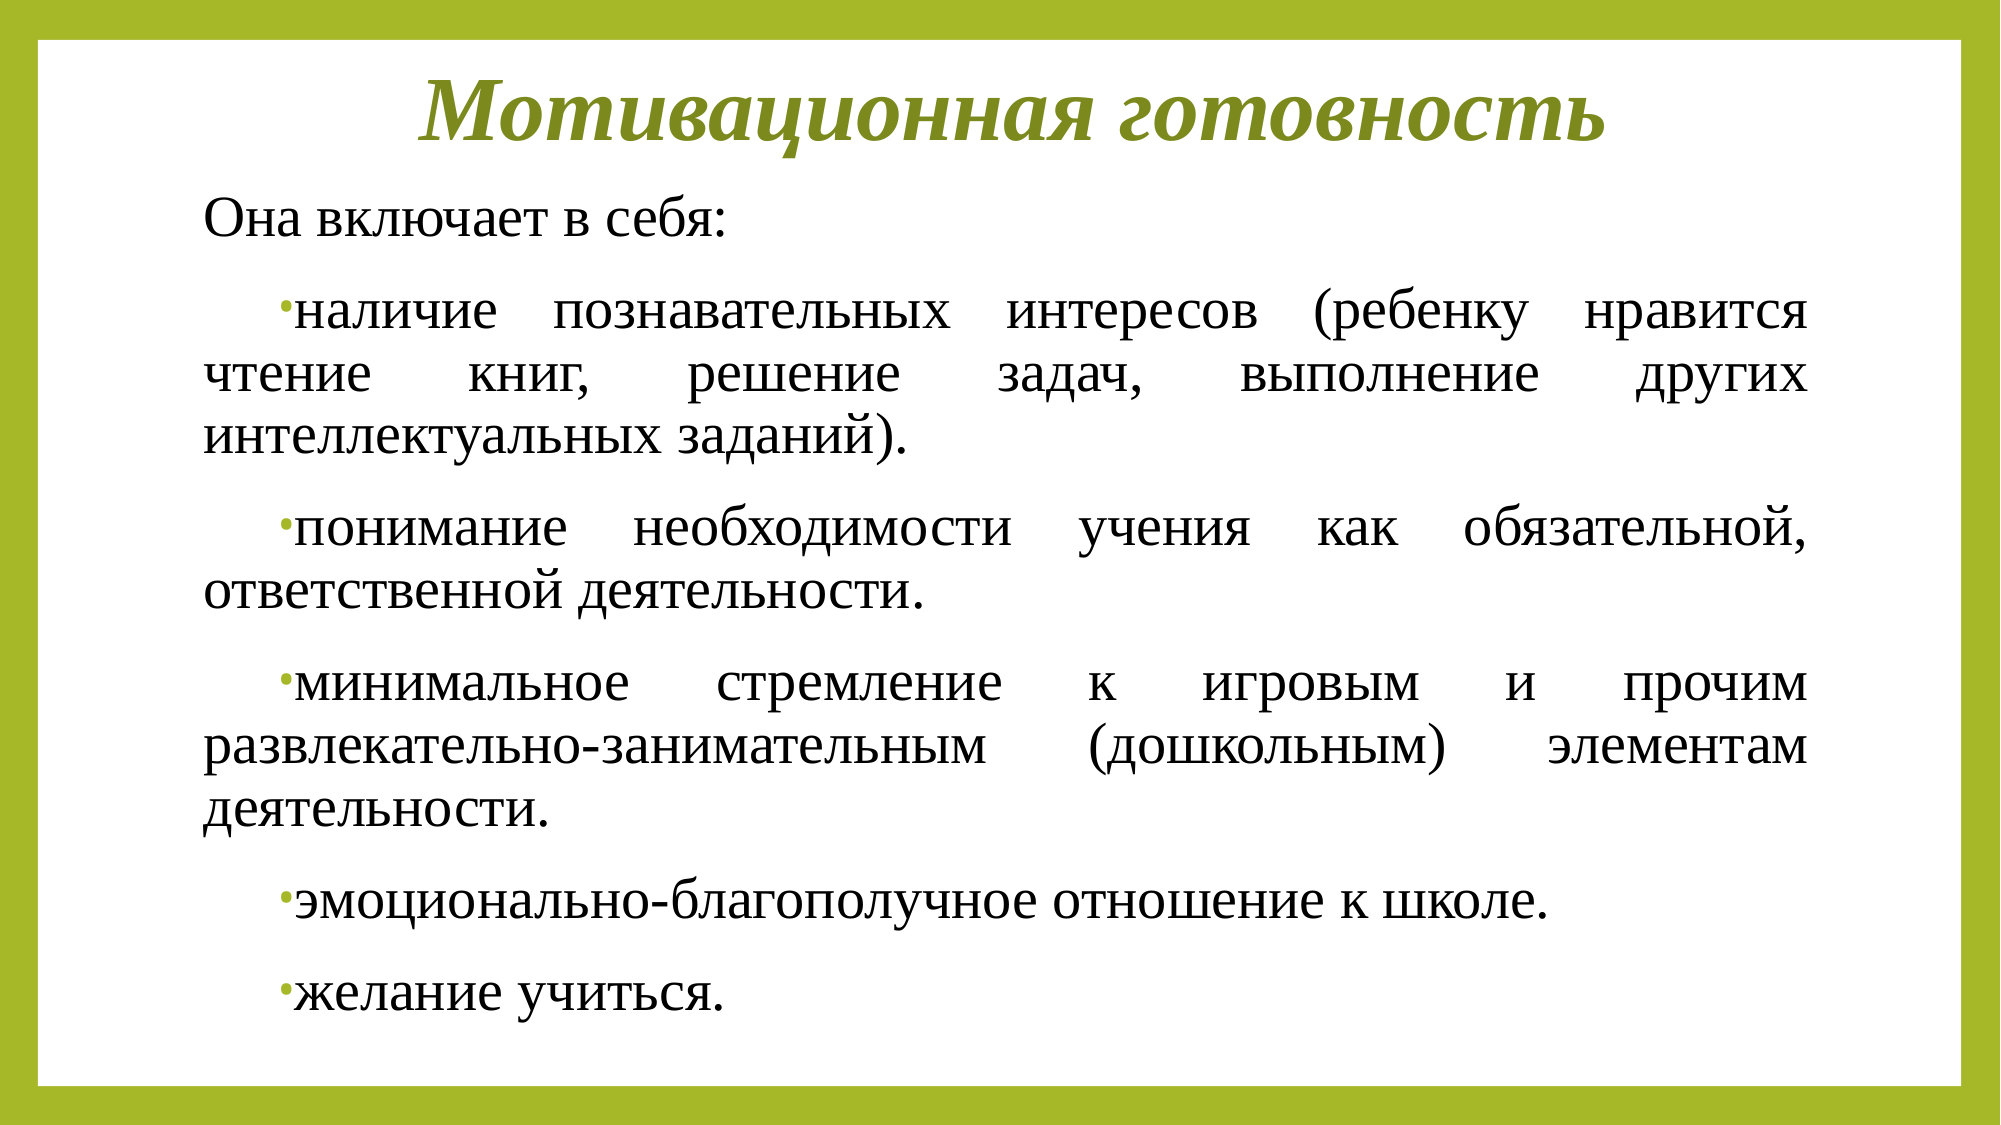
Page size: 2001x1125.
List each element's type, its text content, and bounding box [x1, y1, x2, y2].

title Мотивационная готовность [204, 0, 1825, 178]
list Она включает в себя: наличие познавательных интересов (ребенку нравится чтение книг, решение задач, выполнение других интеллектуальных заданий). понимание необходимости учения как обязательной, ответственной деятельности. минимальное стремление к игровым и прочим развлекательно-занимательным (дошкольным) элементам деятельности. эмоционально-благополучное отношение к школе. желание учиться. [151, 178, 1825, 1041]
